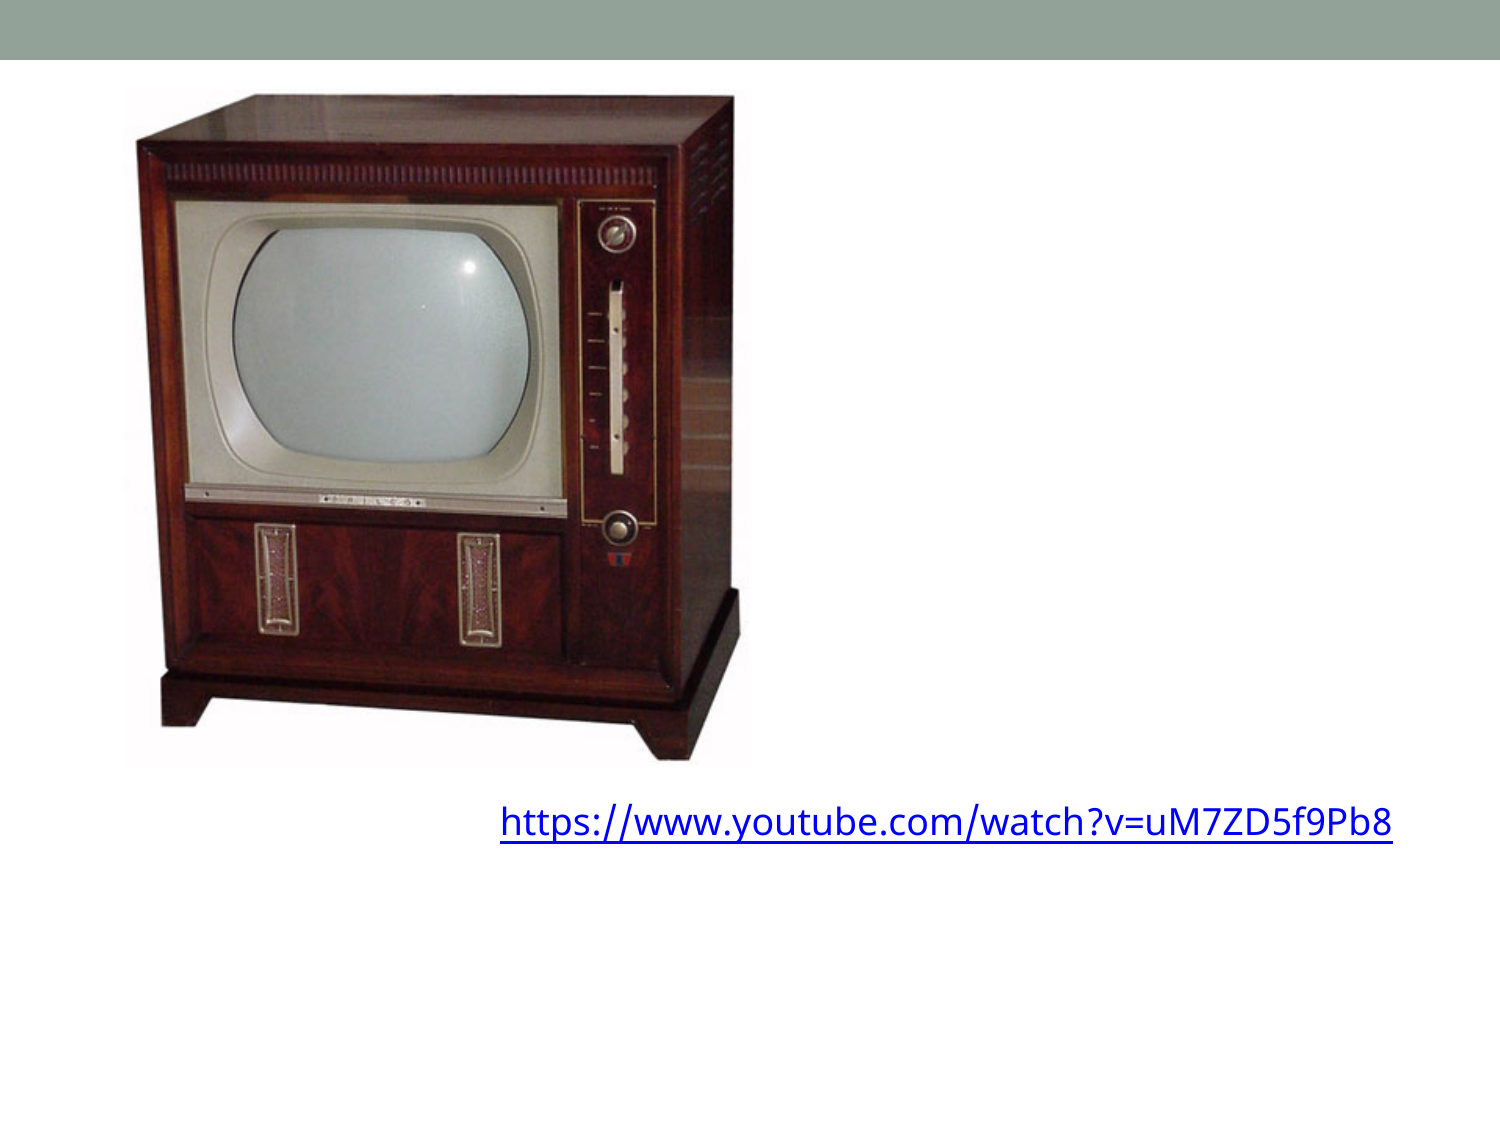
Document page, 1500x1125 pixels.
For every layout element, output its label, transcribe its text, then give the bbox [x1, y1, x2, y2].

text_box https://www.youtube.com/watch?v=uM7ZD5f9Pb8 [315, 791, 1408, 900]
picture [123, 89, 750, 769]
